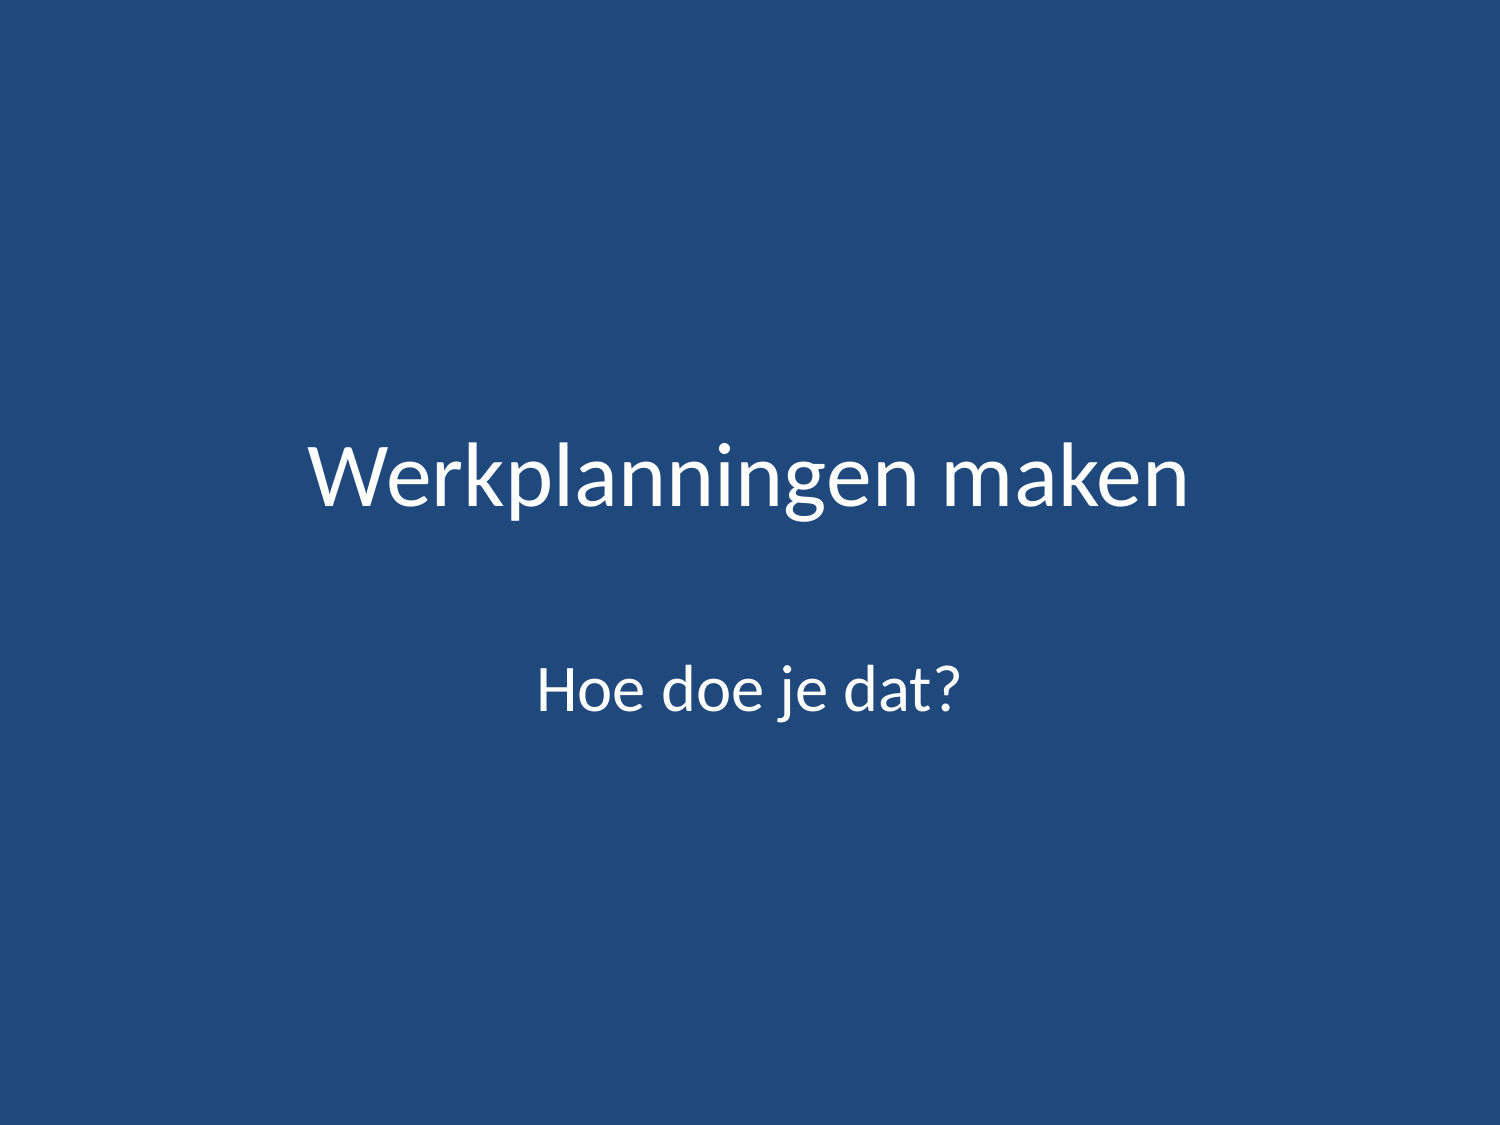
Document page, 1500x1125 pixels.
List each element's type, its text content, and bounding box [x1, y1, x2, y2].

subtitle Hoe doe je dat? [225, 637, 1275, 925]
title Werkplanningen maken [112, 349, 1388, 591]
